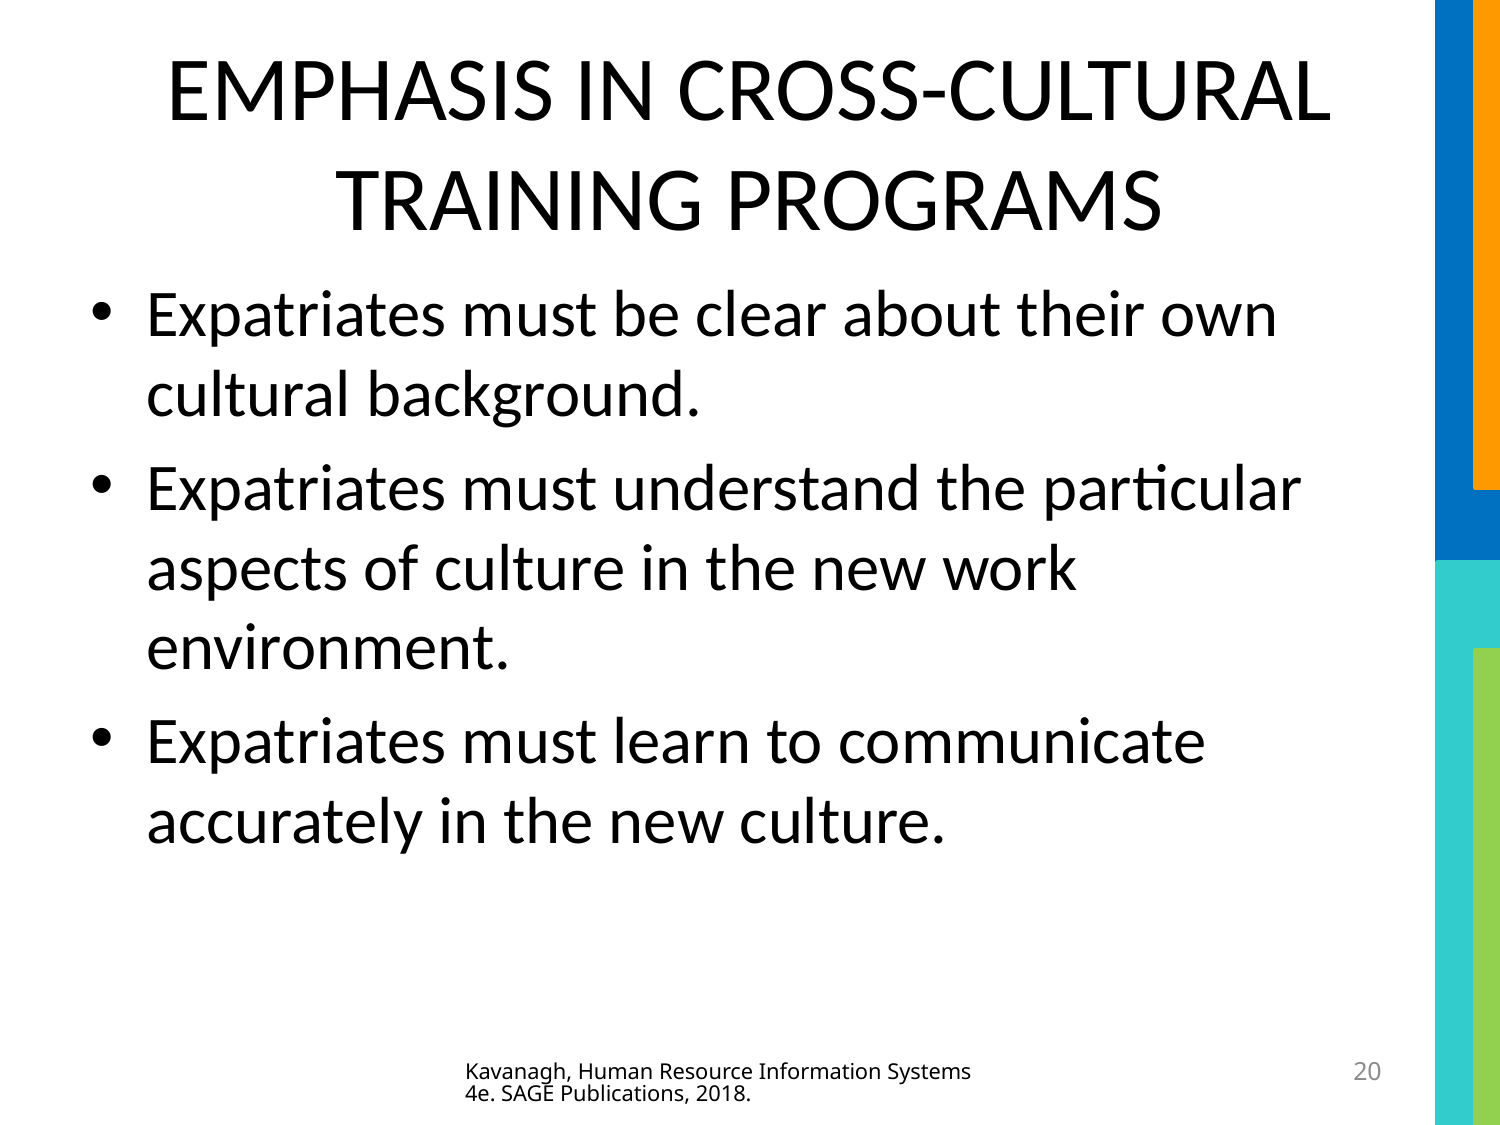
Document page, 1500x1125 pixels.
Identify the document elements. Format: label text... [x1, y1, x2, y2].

list Expatriates must be clear about their own cultural background. Expatriates must understand the particular aspects of culture in the new work environment. Expatriates must learn to communicate accurately in the new culture. [75, 262, 1425, 1005]
footer Kavanagh, Human Resource Information Systems 4e. SAGE Publications, 2018. [450, 1042, 1004, 1103]
slide_number 20 [1059, 1042, 1397, 1103]
title EMPHASIS IN CROSS-CULTURAL TRAINING PROGRAMS [75, 45, 1425, 233]
